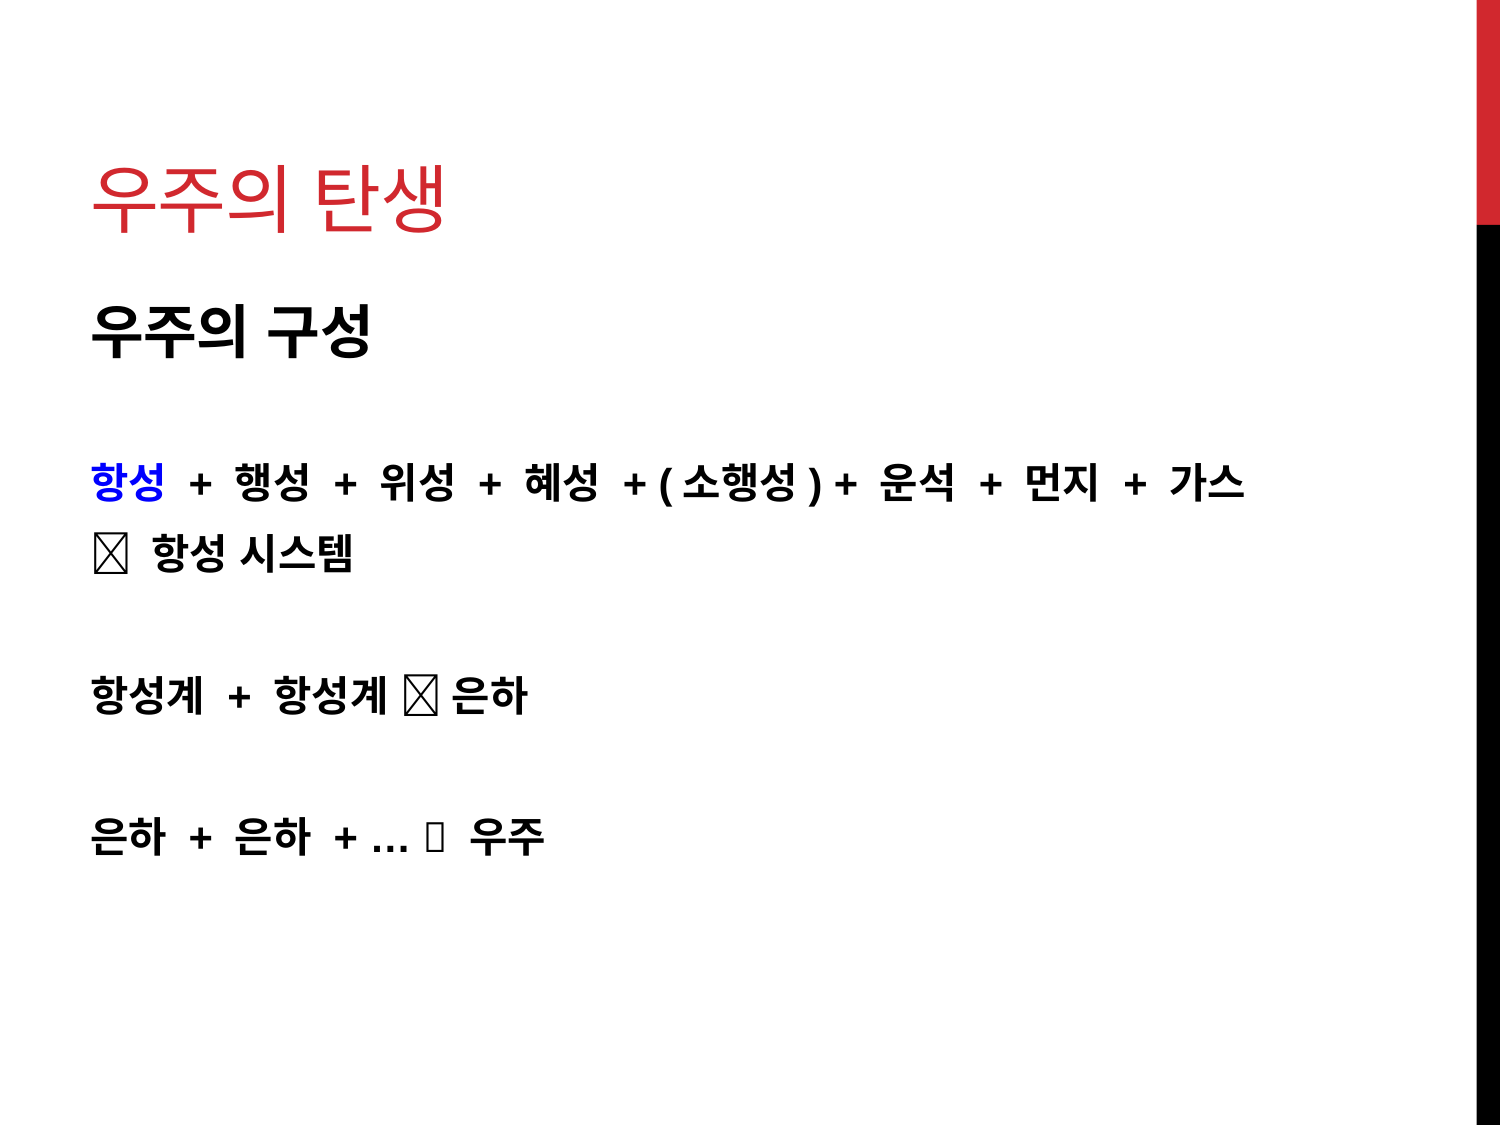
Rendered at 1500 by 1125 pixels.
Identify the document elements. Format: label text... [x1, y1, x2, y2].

list 우주의 구성 항성 + 행성 + 위성 + 혜성 + (소행성) + 운석 + 먼지 + 가스  항성 시스템 항성계 + 항성계  은하 은하 + 은하 + …  우주 [75, 287, 1325, 1005]
title 우주의 탄생 [75, 25, 1025, 250]
